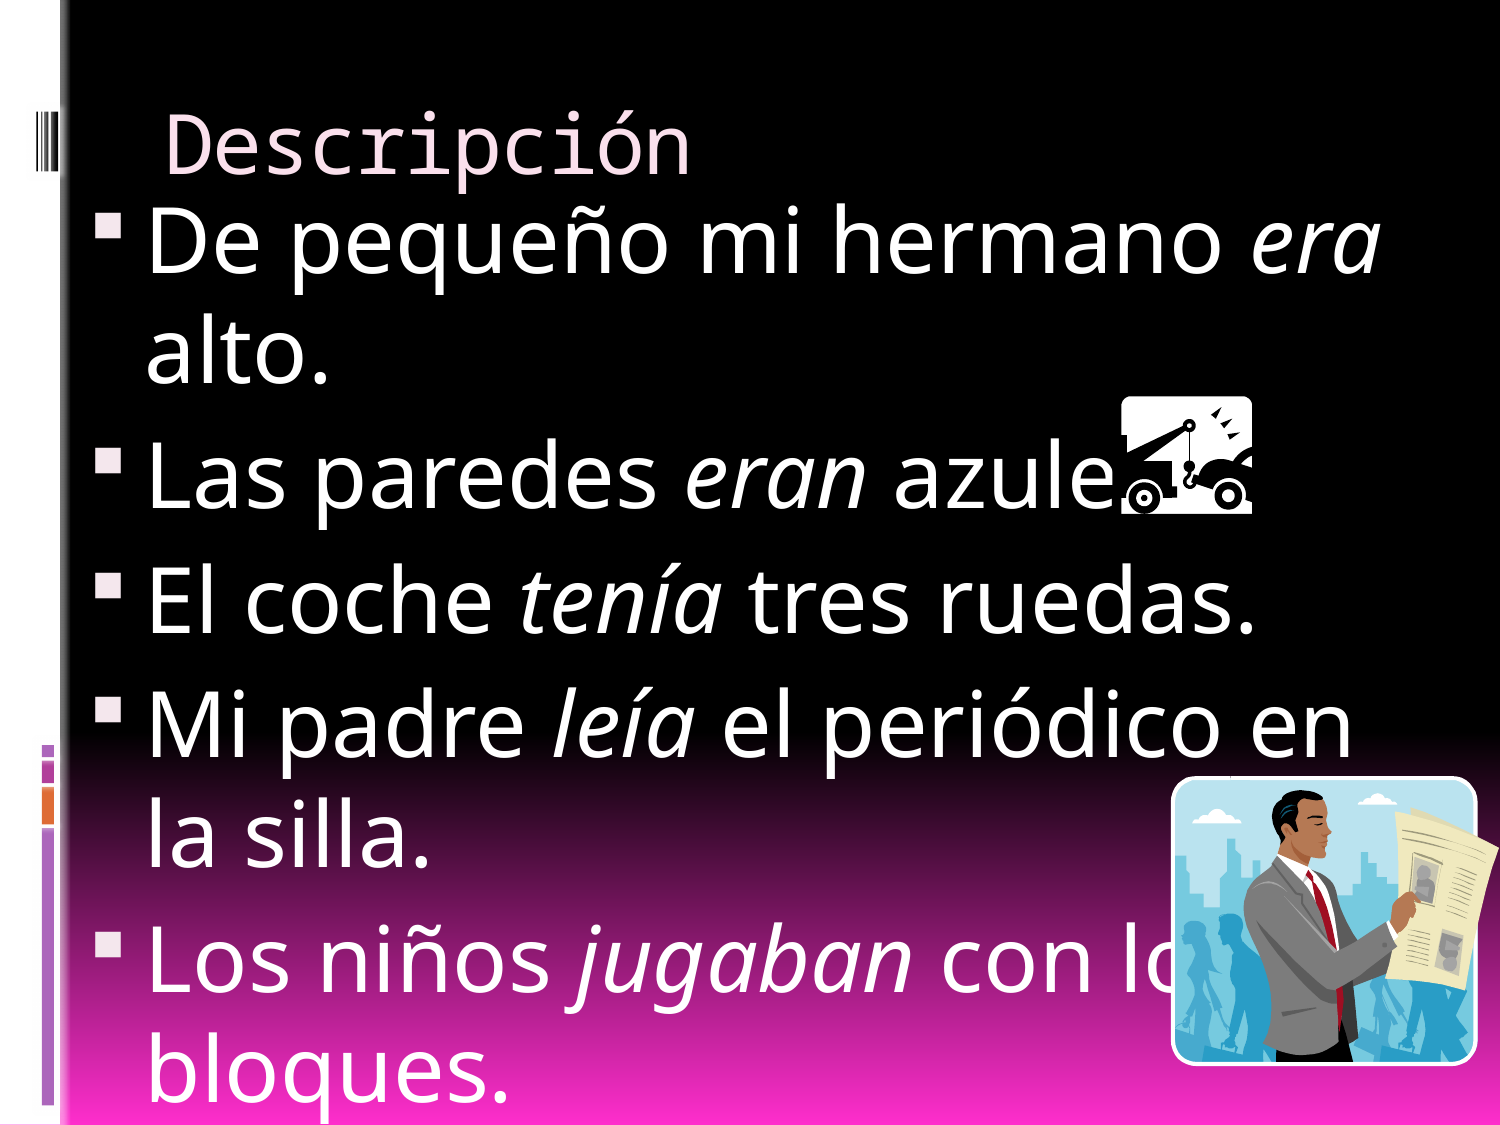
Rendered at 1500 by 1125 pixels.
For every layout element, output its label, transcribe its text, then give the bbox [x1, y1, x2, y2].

list De pequeño mi hermano era alto. Las paredes eran azules. El coche tenía tres ruedas. Mi padre leía el periódico en la silla. Los niños jugaban con los bloques. [62, 174, 1413, 1056]
title Descripción [150, 83, 1425, 234]
picture [1169, 774, 1500, 1068]
picture [1112, 386, 1262, 537]
